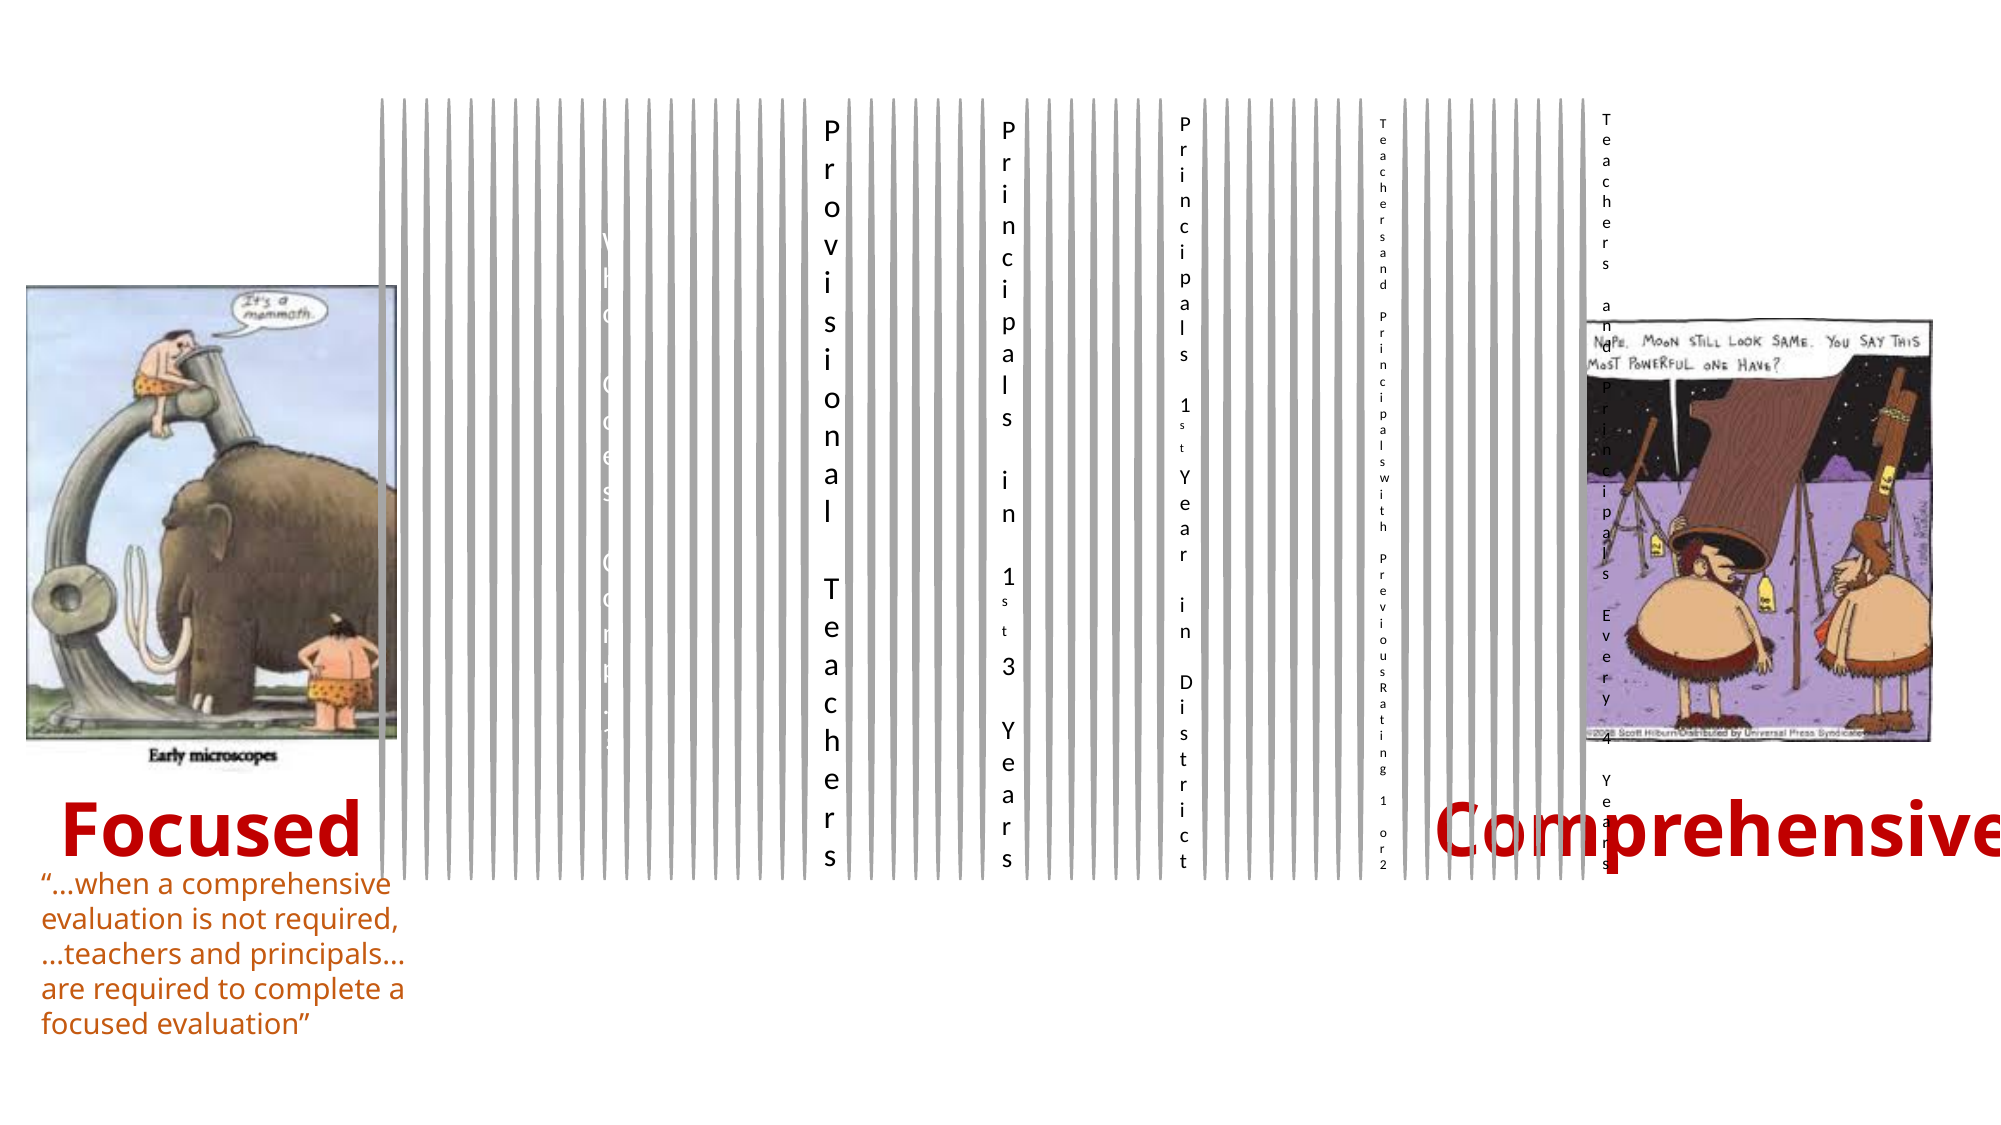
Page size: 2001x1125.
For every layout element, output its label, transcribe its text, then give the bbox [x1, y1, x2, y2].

picture [1608, 318, 1933, 742]
text_box Comprehensive [1608, 773, 2000, 879]
text_box Focused [44, 774, 379, 858]
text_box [379, 98, 1608, 880]
text_box “…when a comprehensive evaluation is not required,…teachers and principals…are required to complete a focused evaluation” [26, 858, 435, 1048]
picture [26, 285, 379, 774]
